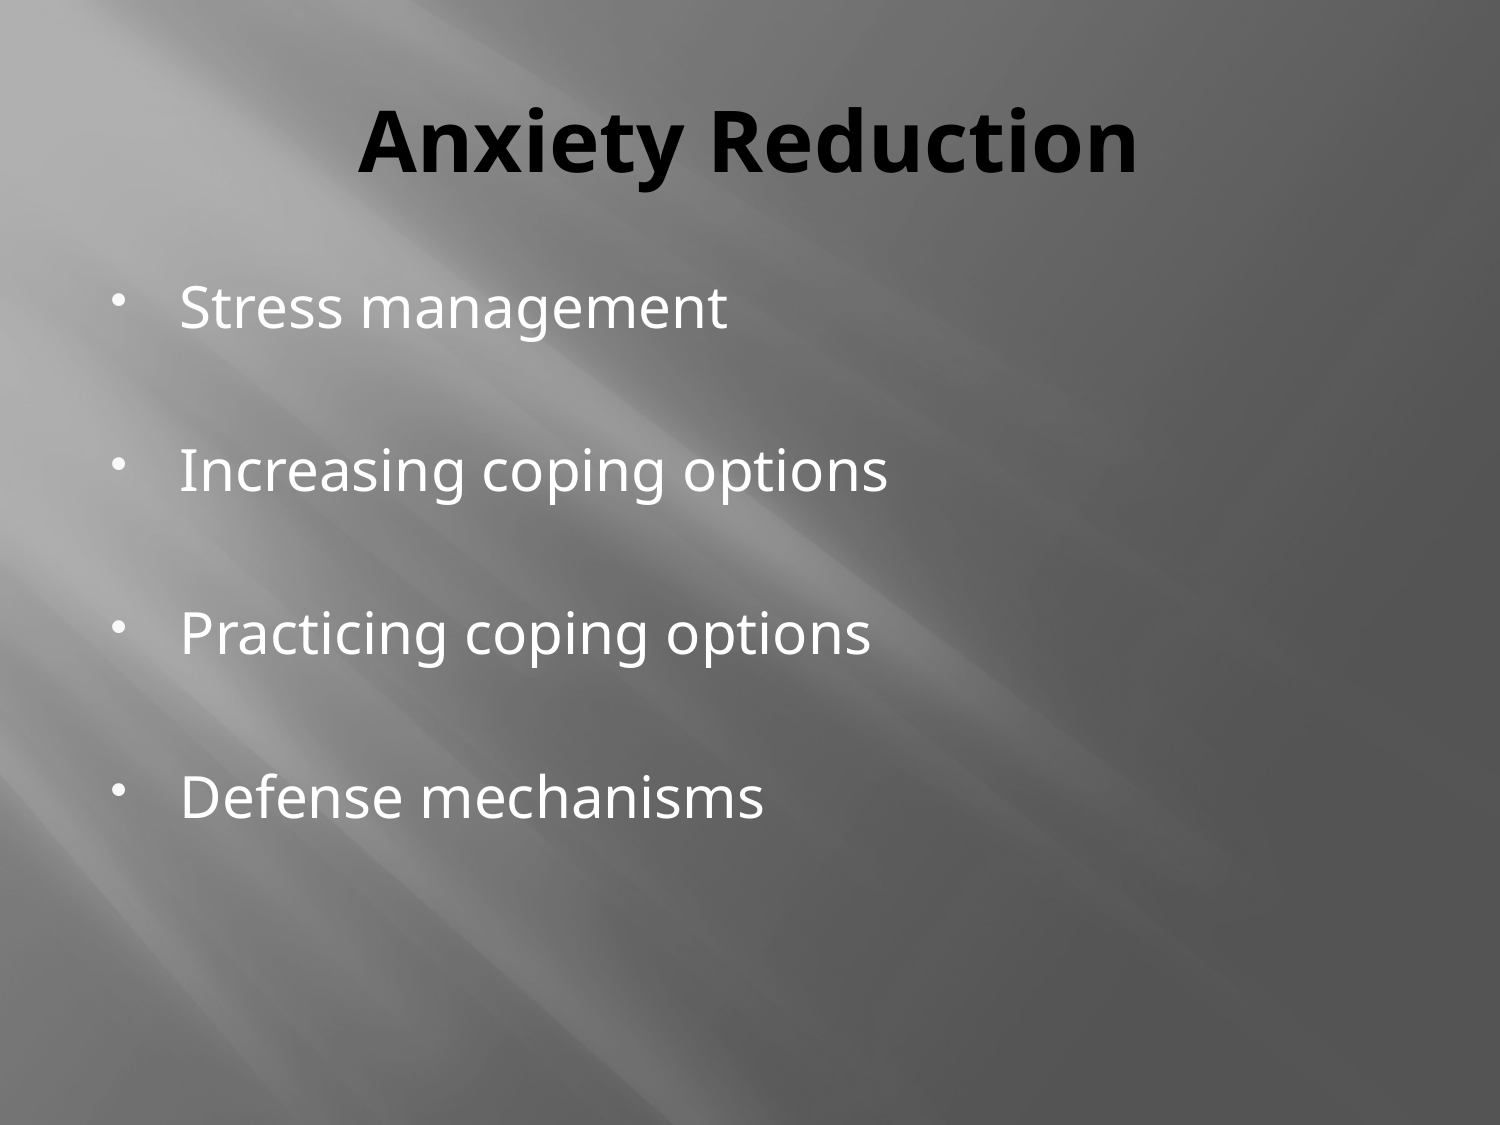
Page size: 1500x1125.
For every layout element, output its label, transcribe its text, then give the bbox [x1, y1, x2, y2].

list Stress management Increasing coping options Practicing coping options Defense mechanisms [75, 262, 1425, 1035]
title Anxiety Reduction [75, 45, 1425, 233]
